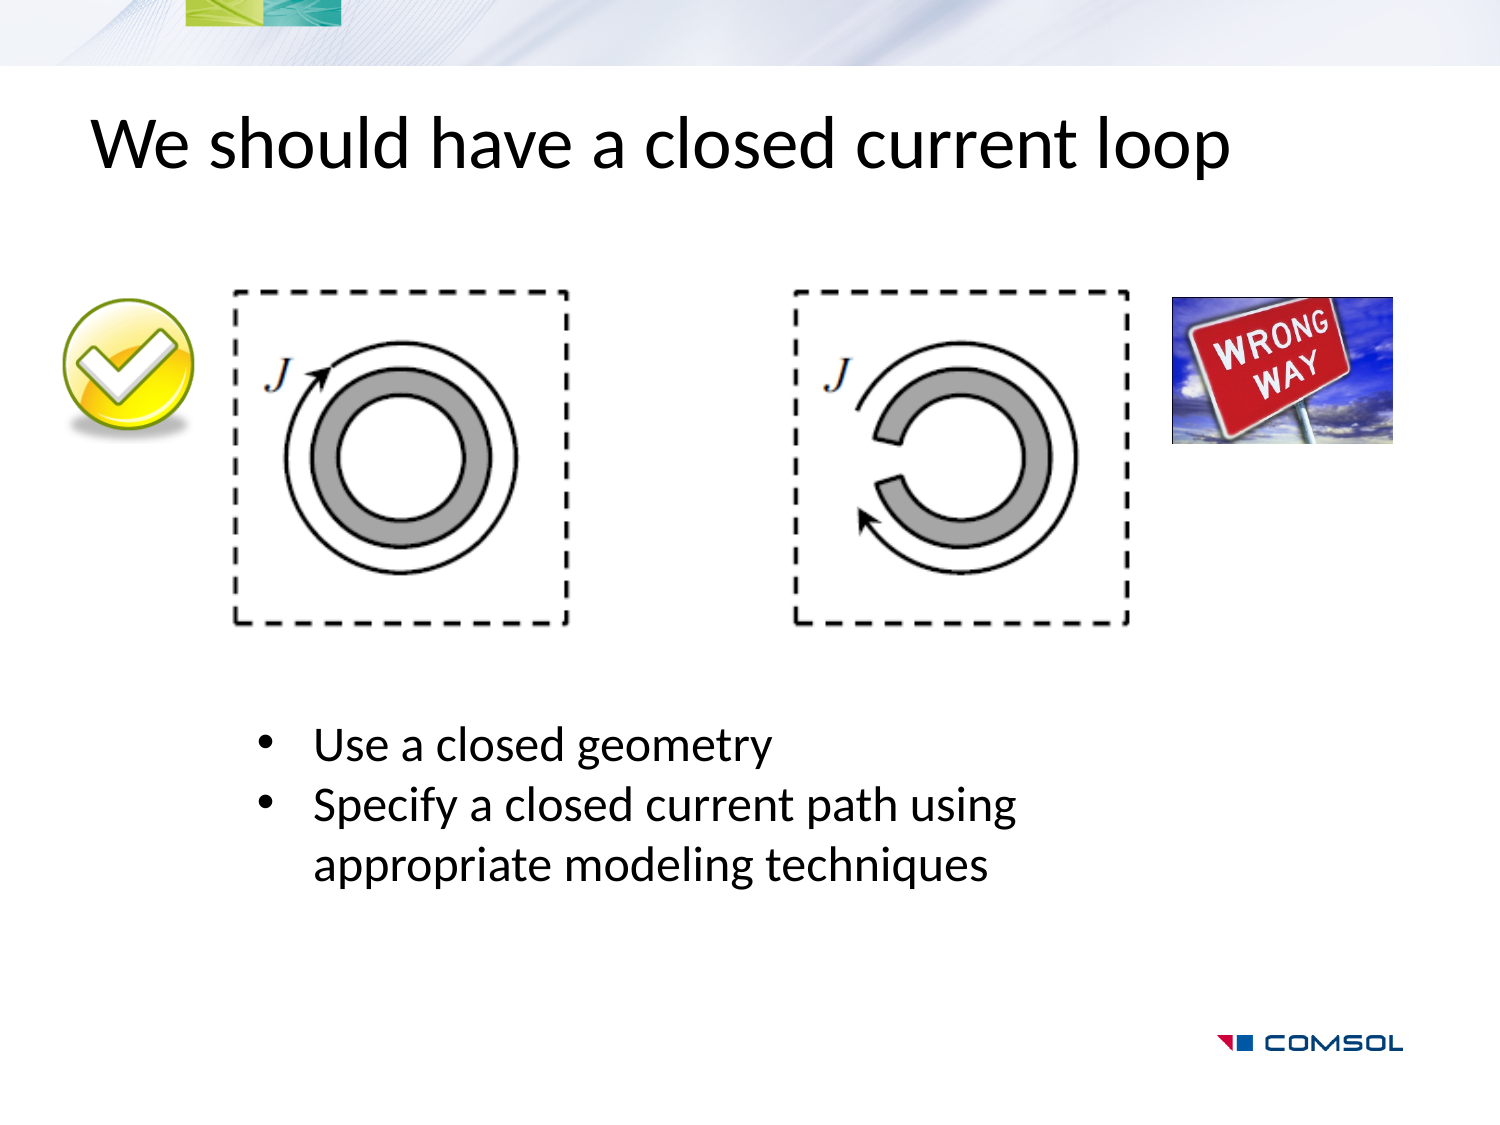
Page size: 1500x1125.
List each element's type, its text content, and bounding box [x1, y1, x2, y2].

title We should have a closed current loop [75, 45, 1425, 233]
text_box Use a closed geometry Specify a closed current path using appropriate modeling techniques [242, 704, 1128, 899]
picture [0, 0, 1500, 1125]
